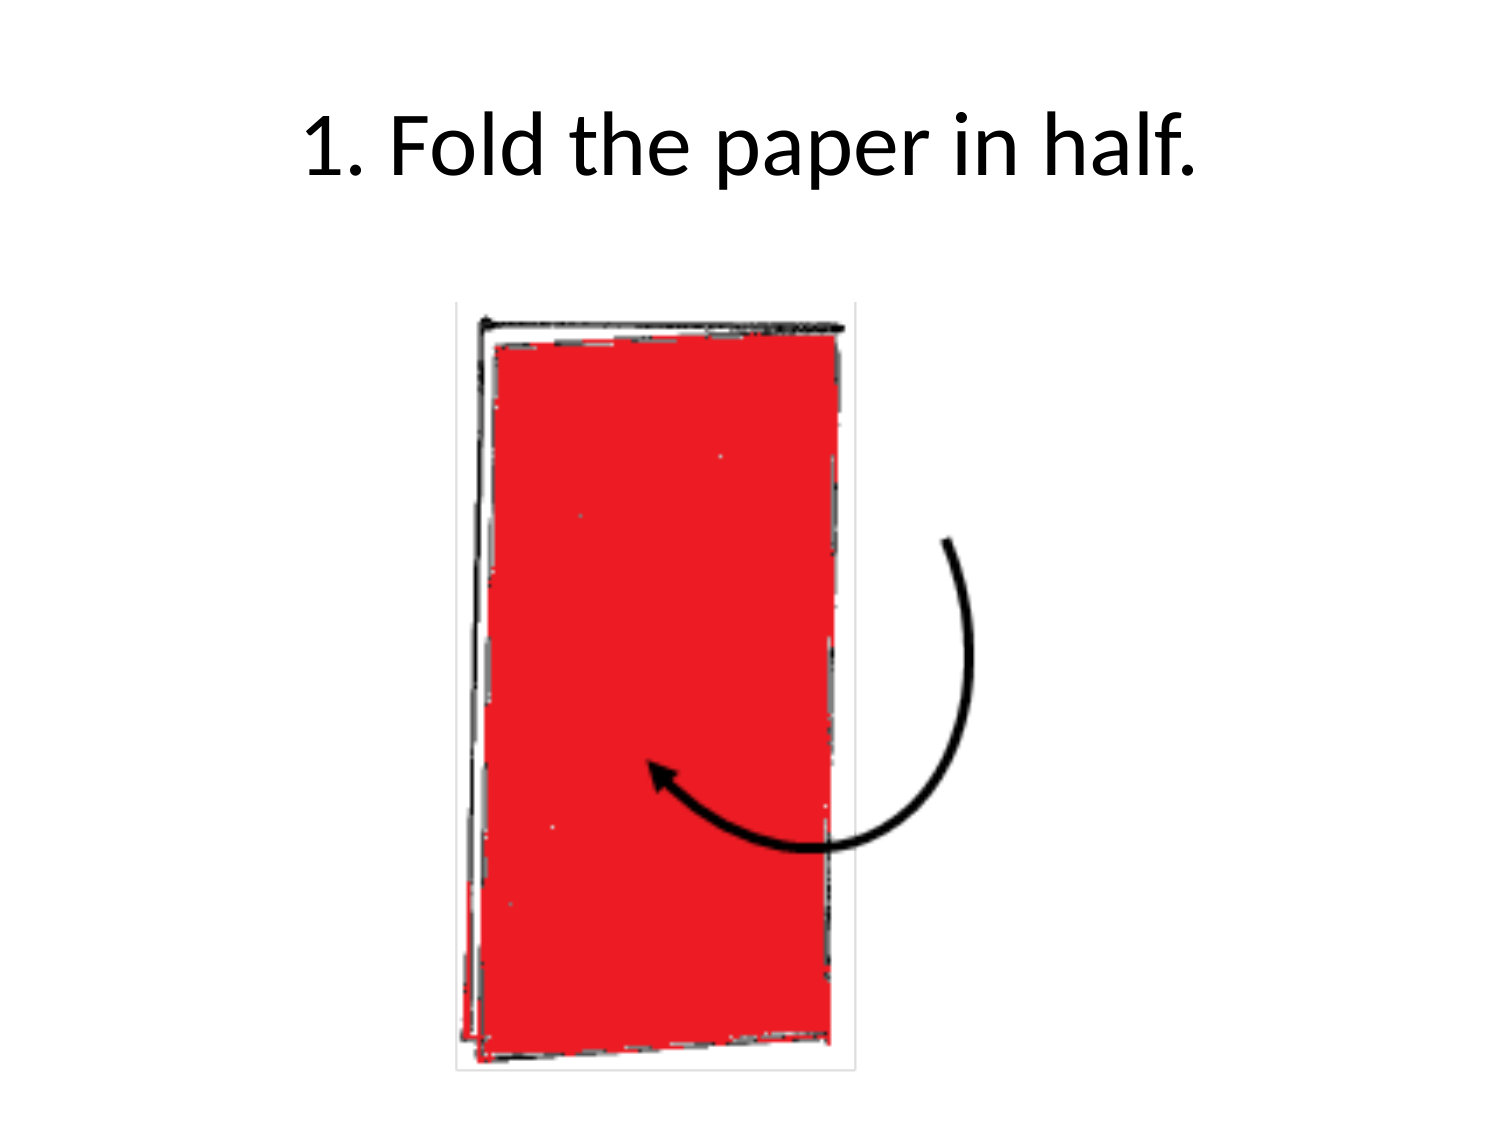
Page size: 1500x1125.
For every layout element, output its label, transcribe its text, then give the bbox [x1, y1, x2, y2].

title 1. Fold the paper in half. [75, 45, 1425, 233]
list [454, 302, 1007, 1075]
